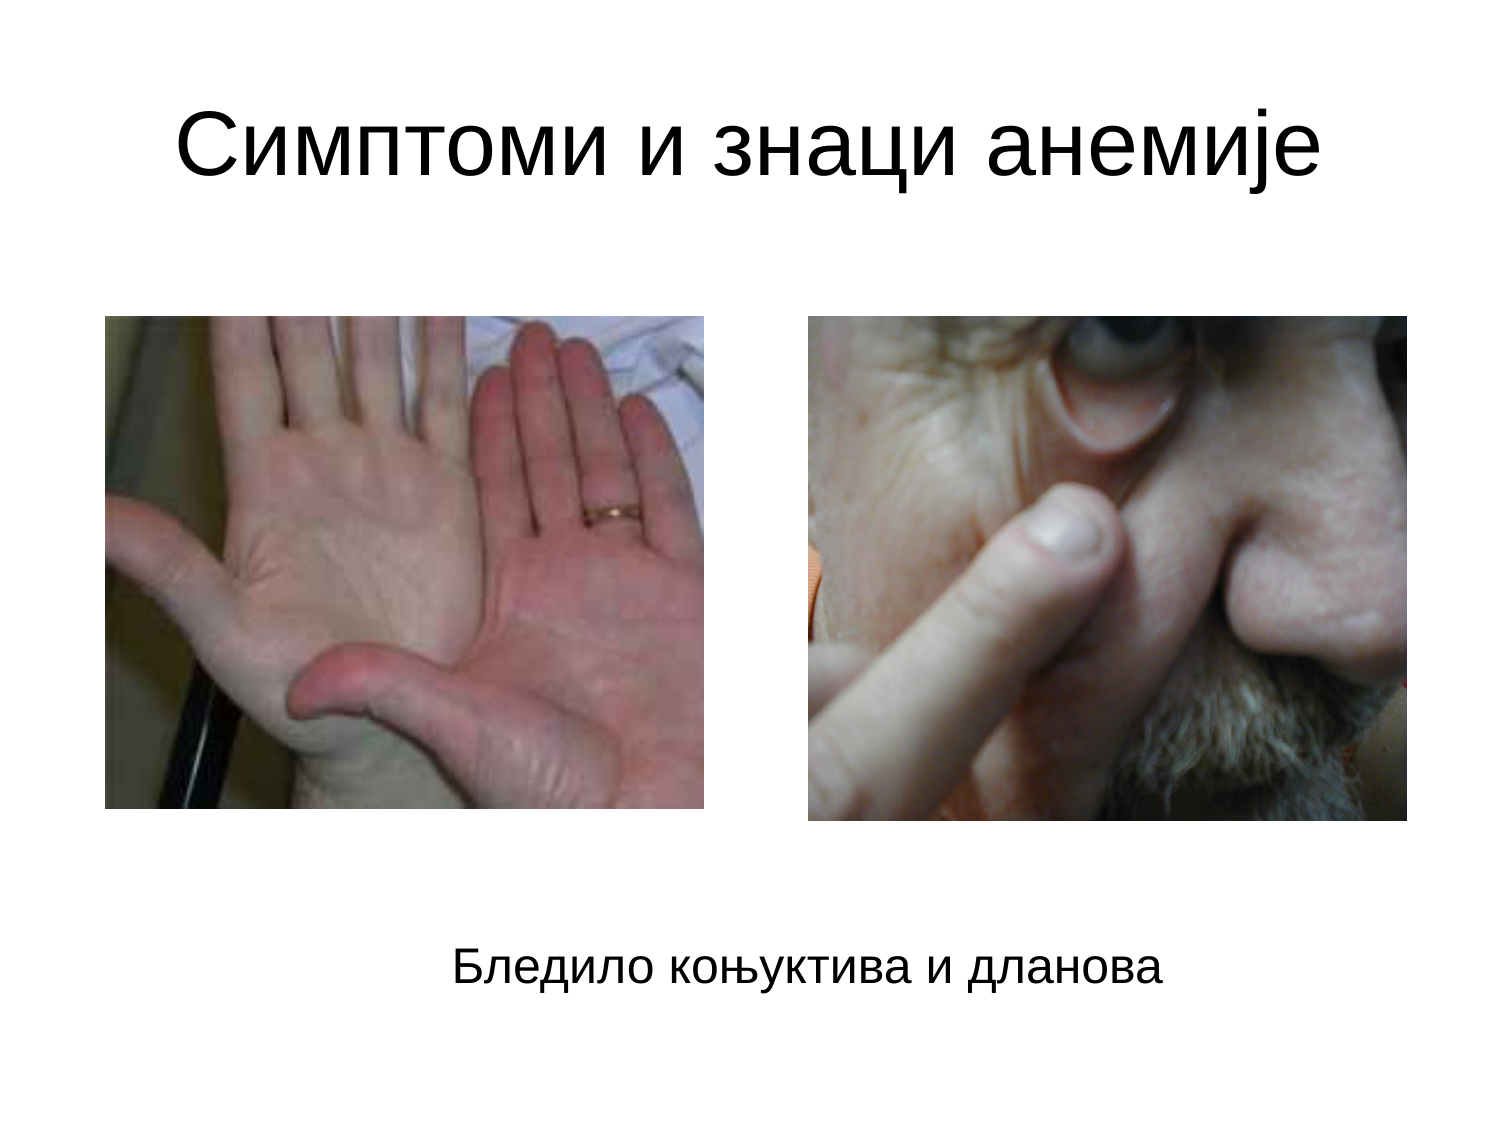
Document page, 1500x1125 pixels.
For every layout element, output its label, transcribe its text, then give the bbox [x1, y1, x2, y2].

picture [808, 316, 1407, 821]
text_box Бледило коњуктива и дланова [436, 925, 1179, 1001]
picture [105, 316, 704, 809]
title Симптоми и знаци анемије [75, 45, 1425, 233]
